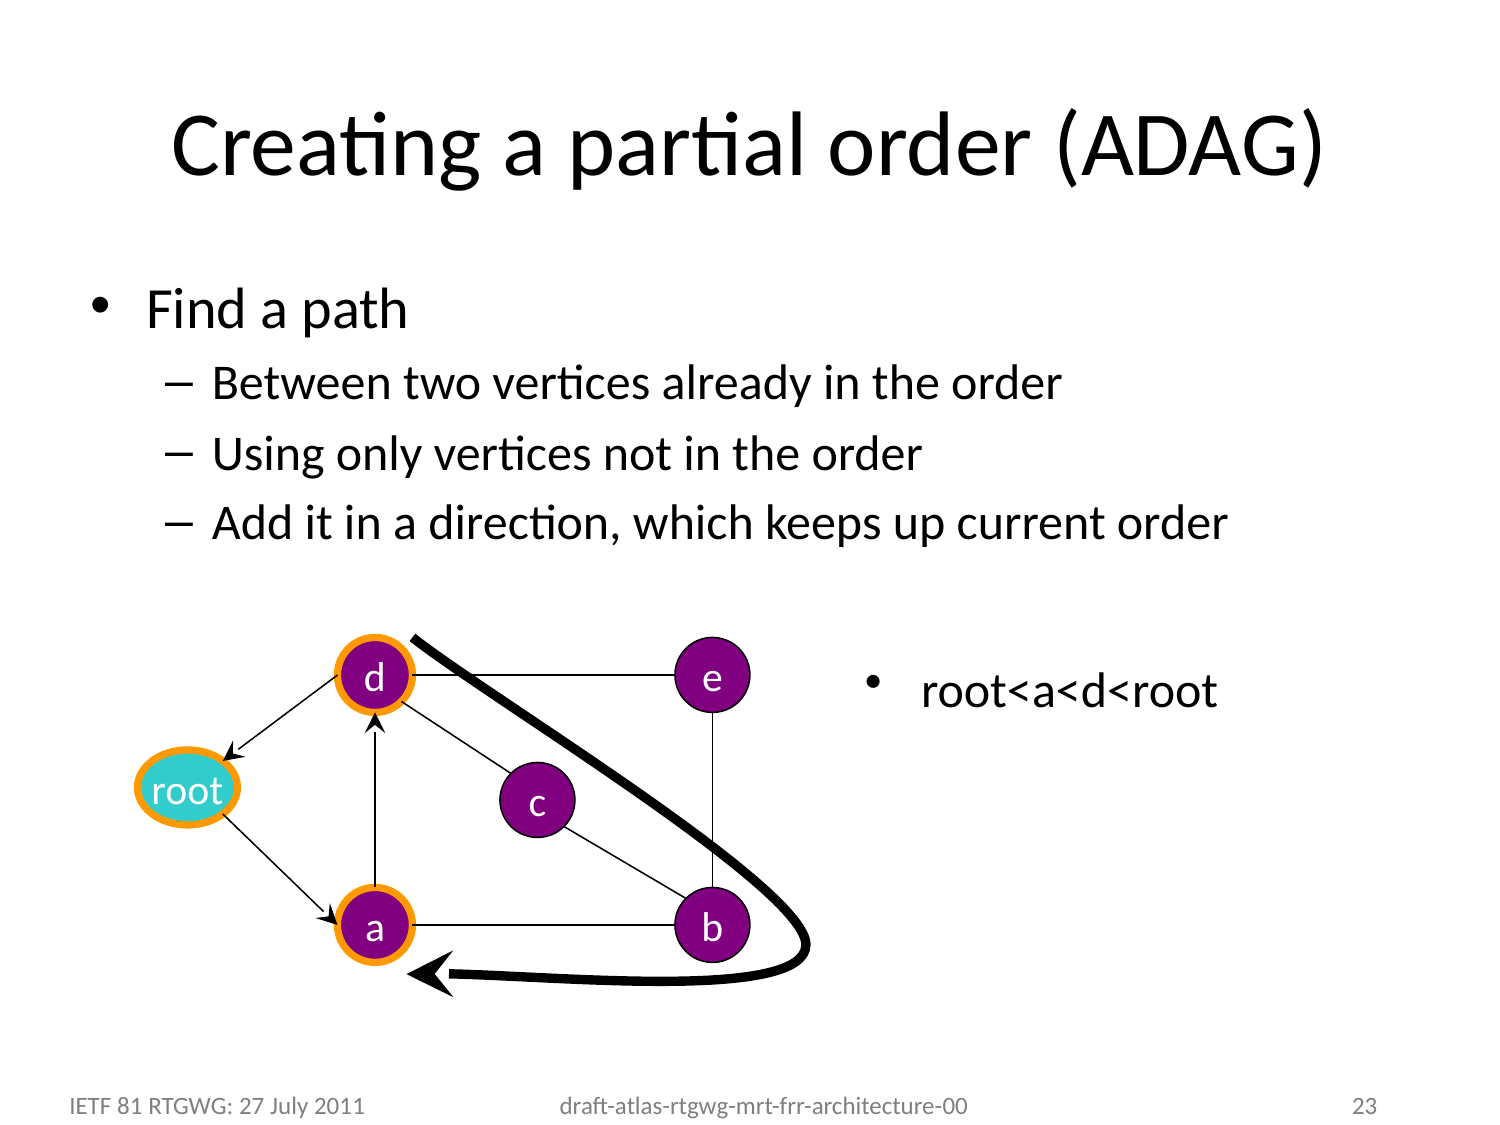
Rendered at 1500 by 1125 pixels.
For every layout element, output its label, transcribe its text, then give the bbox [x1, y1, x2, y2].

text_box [222, 674, 335, 758]
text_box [563, 826, 687, 899]
text_box [406, 708, 807, 984]
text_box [222, 817, 335, 926]
text_box root<a<d<root [849, 650, 1400, 850]
text_box d [337, 637, 411, 713]
text_box root [137, 749, 238, 825]
list Find a path Between two vertices already in the order Using only vertices not in the order Add it in a direction, which keeps up current order [75, 262, 1425, 575]
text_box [401, 704, 512, 774]
text_box a [337, 887, 407, 963]
text_box [411, 637, 507, 703]
text_box e [675, 637, 750, 713]
title Creating a partial order (ADAG) [75, 45, 1425, 233]
